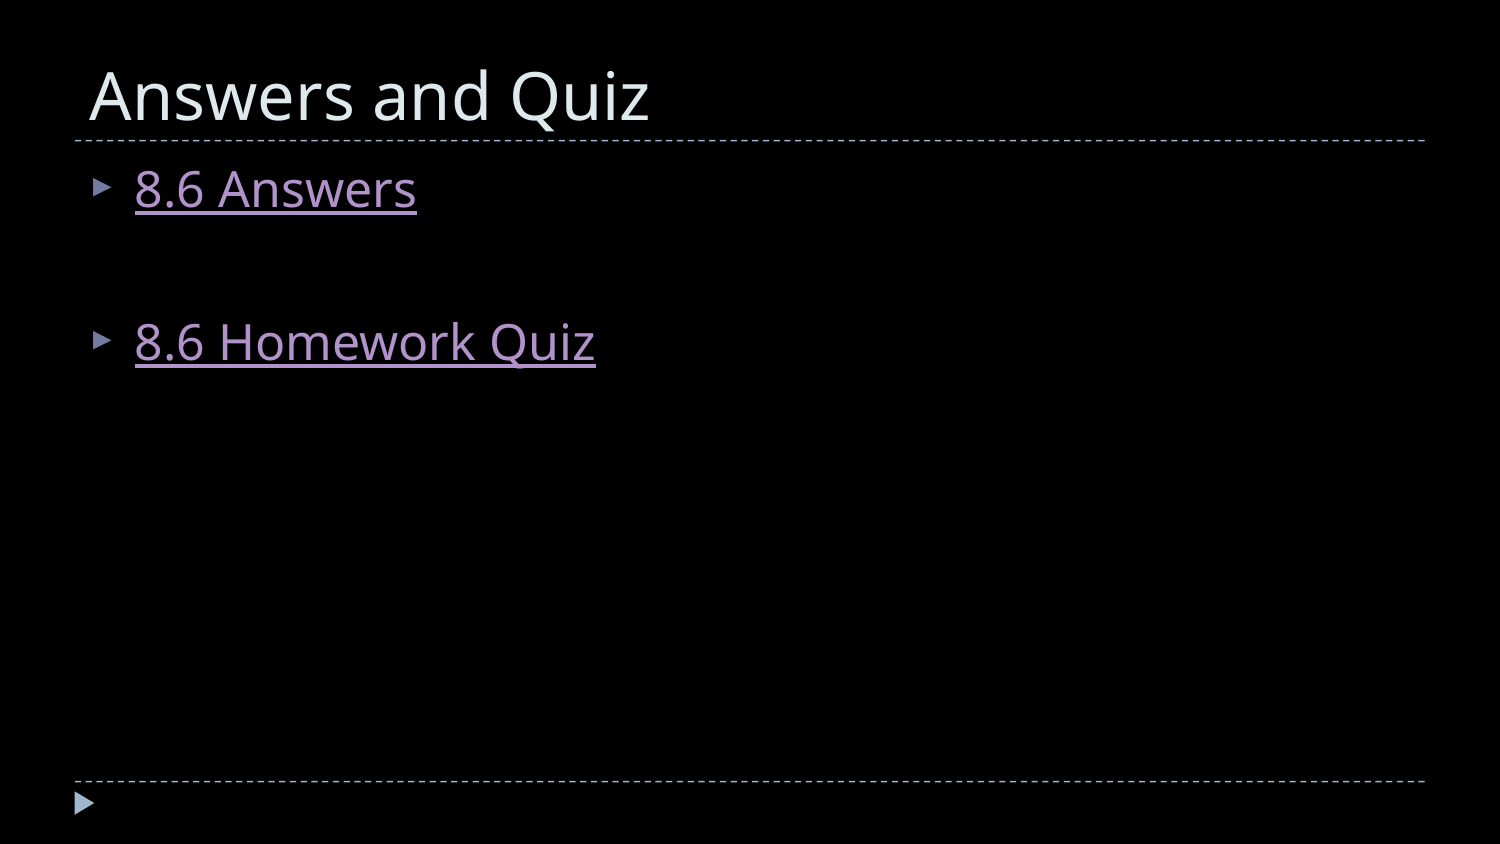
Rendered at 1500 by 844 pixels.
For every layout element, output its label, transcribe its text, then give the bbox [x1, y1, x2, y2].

title Answers and Quiz [75, 18, 1425, 141]
list 8.6 Answers 8.6 Homework Quiz [75, 150, 1425, 758]
